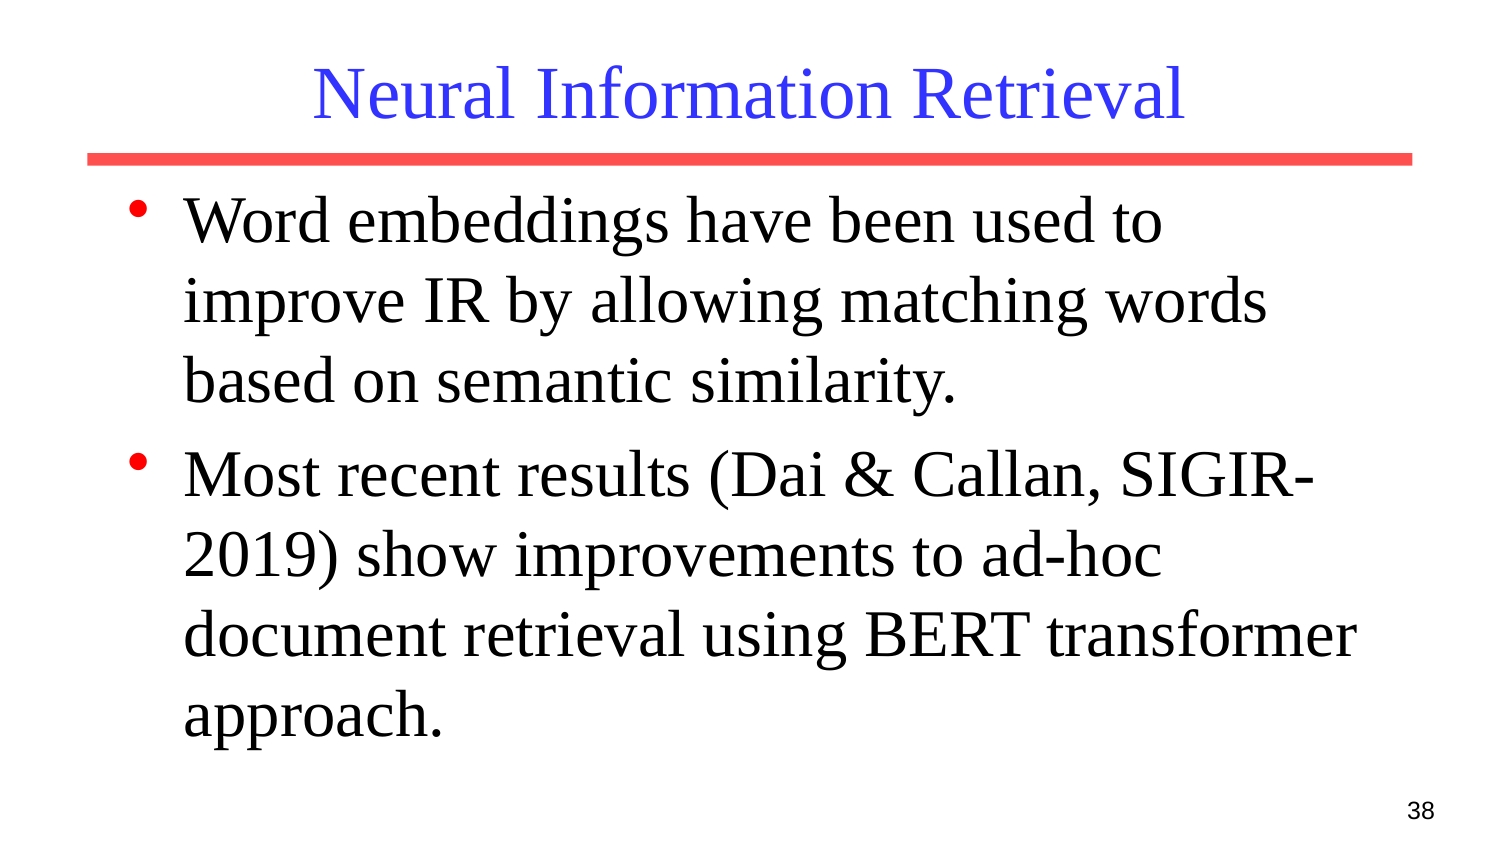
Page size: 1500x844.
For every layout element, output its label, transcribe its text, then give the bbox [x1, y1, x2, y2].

list Word embeddings have been used to improve IR by allowing matching words based on semantic similarity. Most recent results (Dai & Callan, SIGIR-2019) show improvements to ad-hoc document retrieval using BERT transformer approach. [112, 168, 1388, 746]
slide_number 38 [1137, 787, 1451, 844]
title Neural Information Retrieval [112, 27, 1388, 151]
